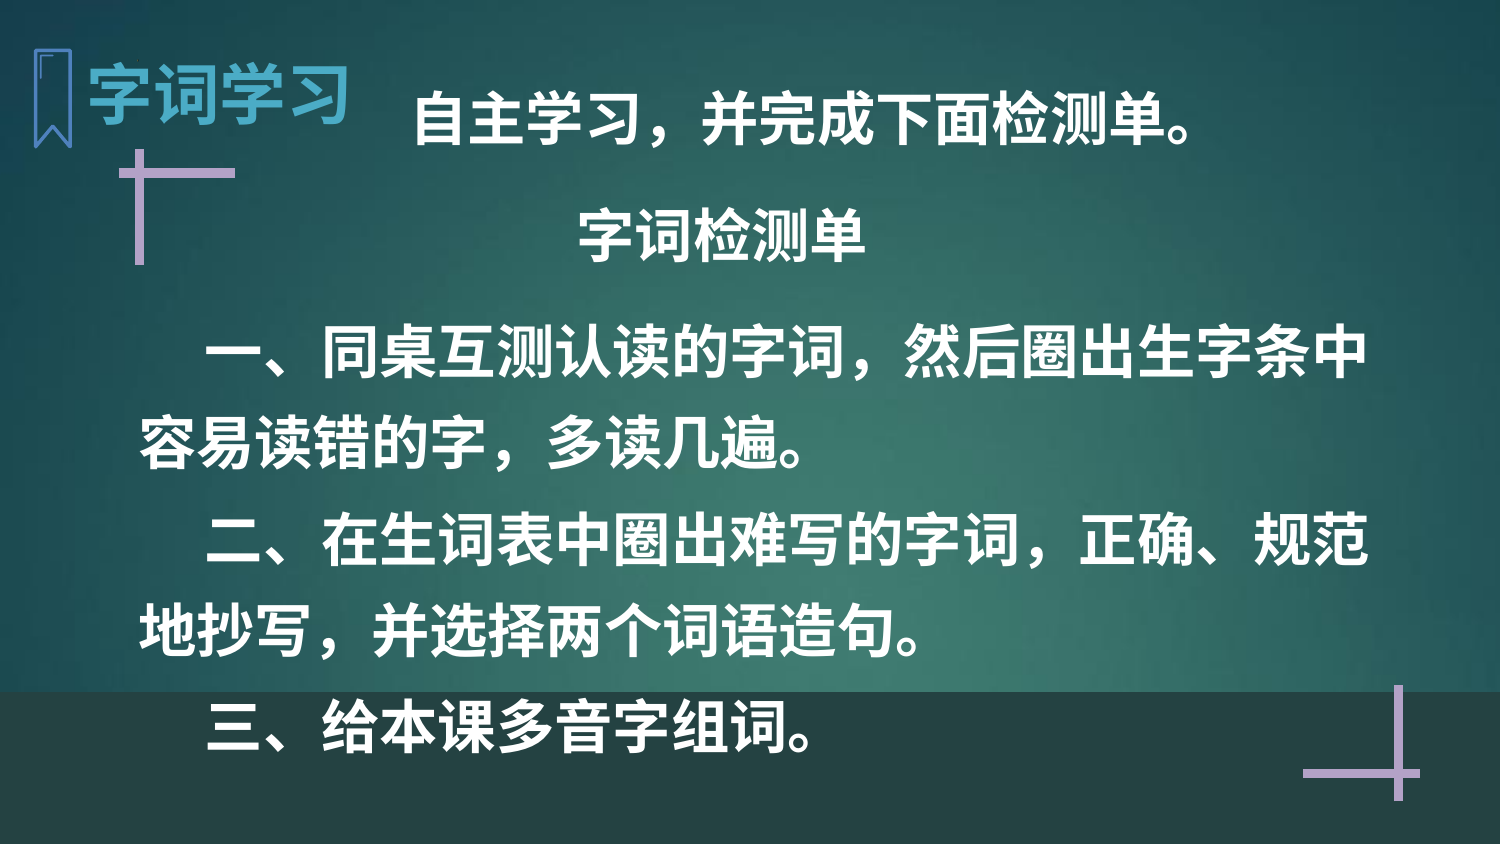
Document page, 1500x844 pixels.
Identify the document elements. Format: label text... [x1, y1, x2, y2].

text_box 二、在生词表中圈出难写的字词，正确、规范地抄写，并选择两个词语造句。 [126, 476, 1425, 670]
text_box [118, 148, 236, 266]
text_box 三、给本课多音字组词。 [126, 663, 1097, 766]
picture [0, 0, 1500, 844]
text_box 自主学习，并完成下面检测单。 [398, 55, 1280, 158]
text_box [1303, 684, 1420, 802]
text_box 字词检测单 [565, 172, 893, 275]
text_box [33, 45, 377, 149]
text_box 一、同桌互测认读的字词，然后圈出生字条中容易读错的字，多读几遍。 [126, 288, 1425, 476]
